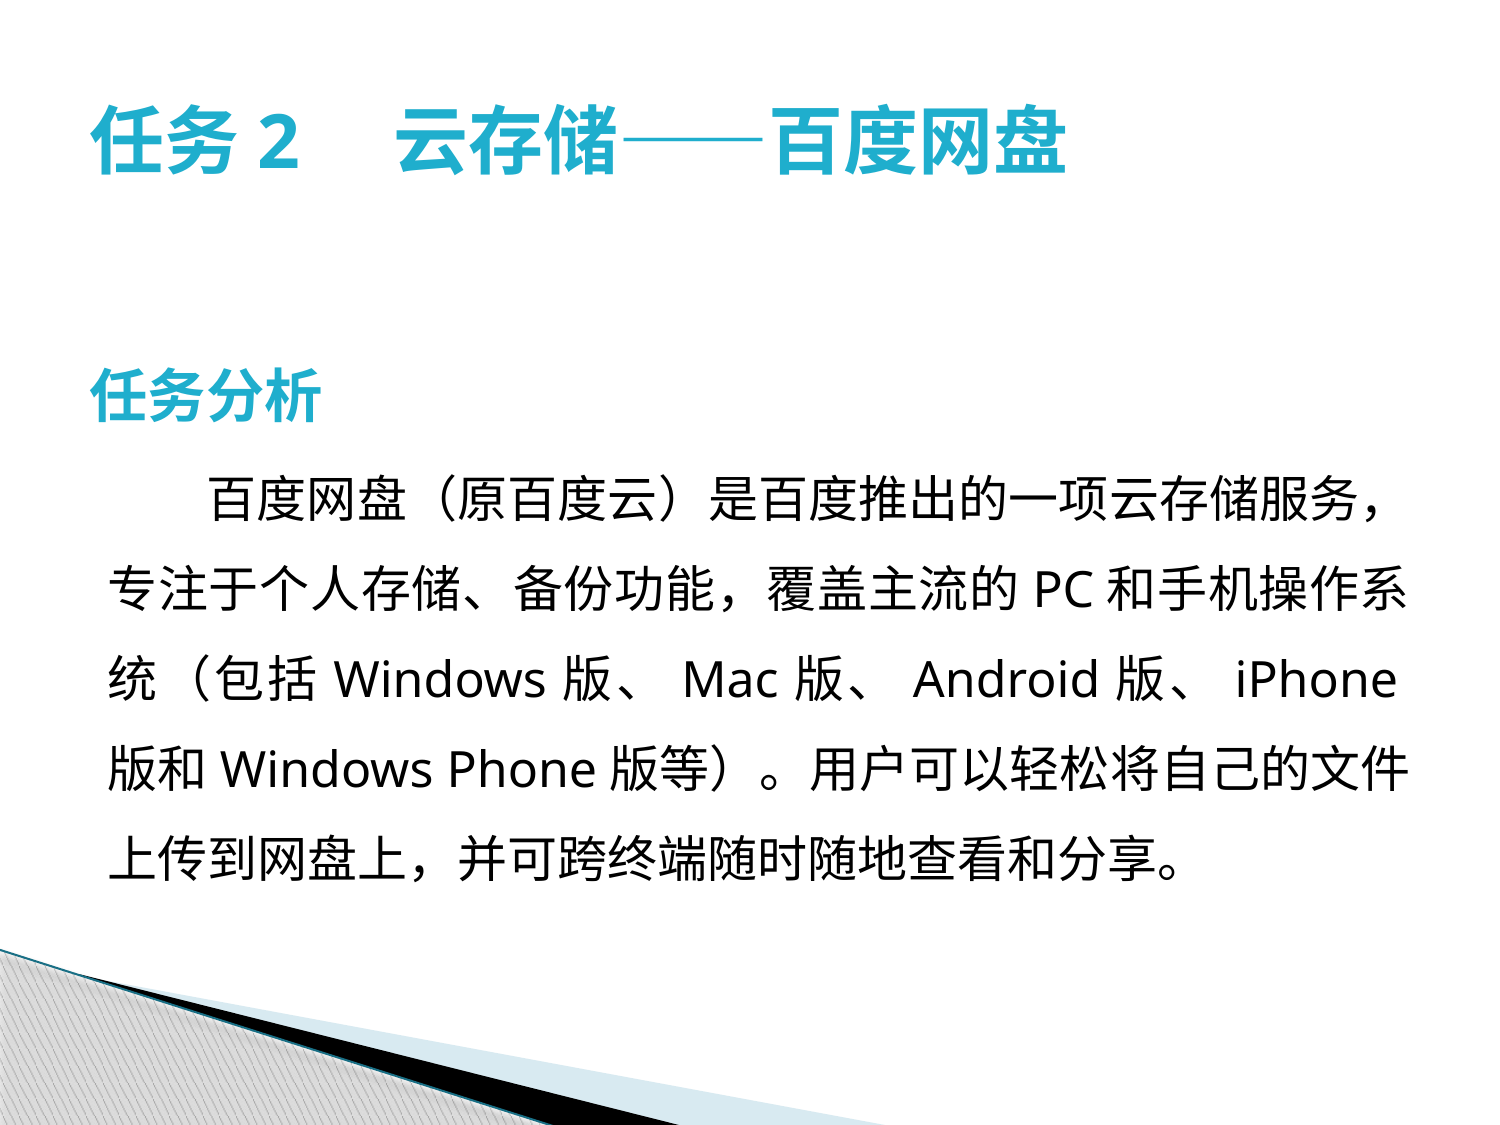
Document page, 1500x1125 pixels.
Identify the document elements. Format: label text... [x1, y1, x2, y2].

list 任务分析 百度网盘（原百度云）是百度推出的一项云存储服务，专注于个人存储、备份功能，覆盖主流的PC和手机操作系统（包括Windows版、Mac版、Android版、iPhone版和Windows Phone版等）。用户可以轻松将自己的文件上传到网盘上，并可跨终端随时随地查看和分享。 [75, 309, 1425, 953]
title 任务2 云存储——百度网盘 [75, 45, 1425, 233]
